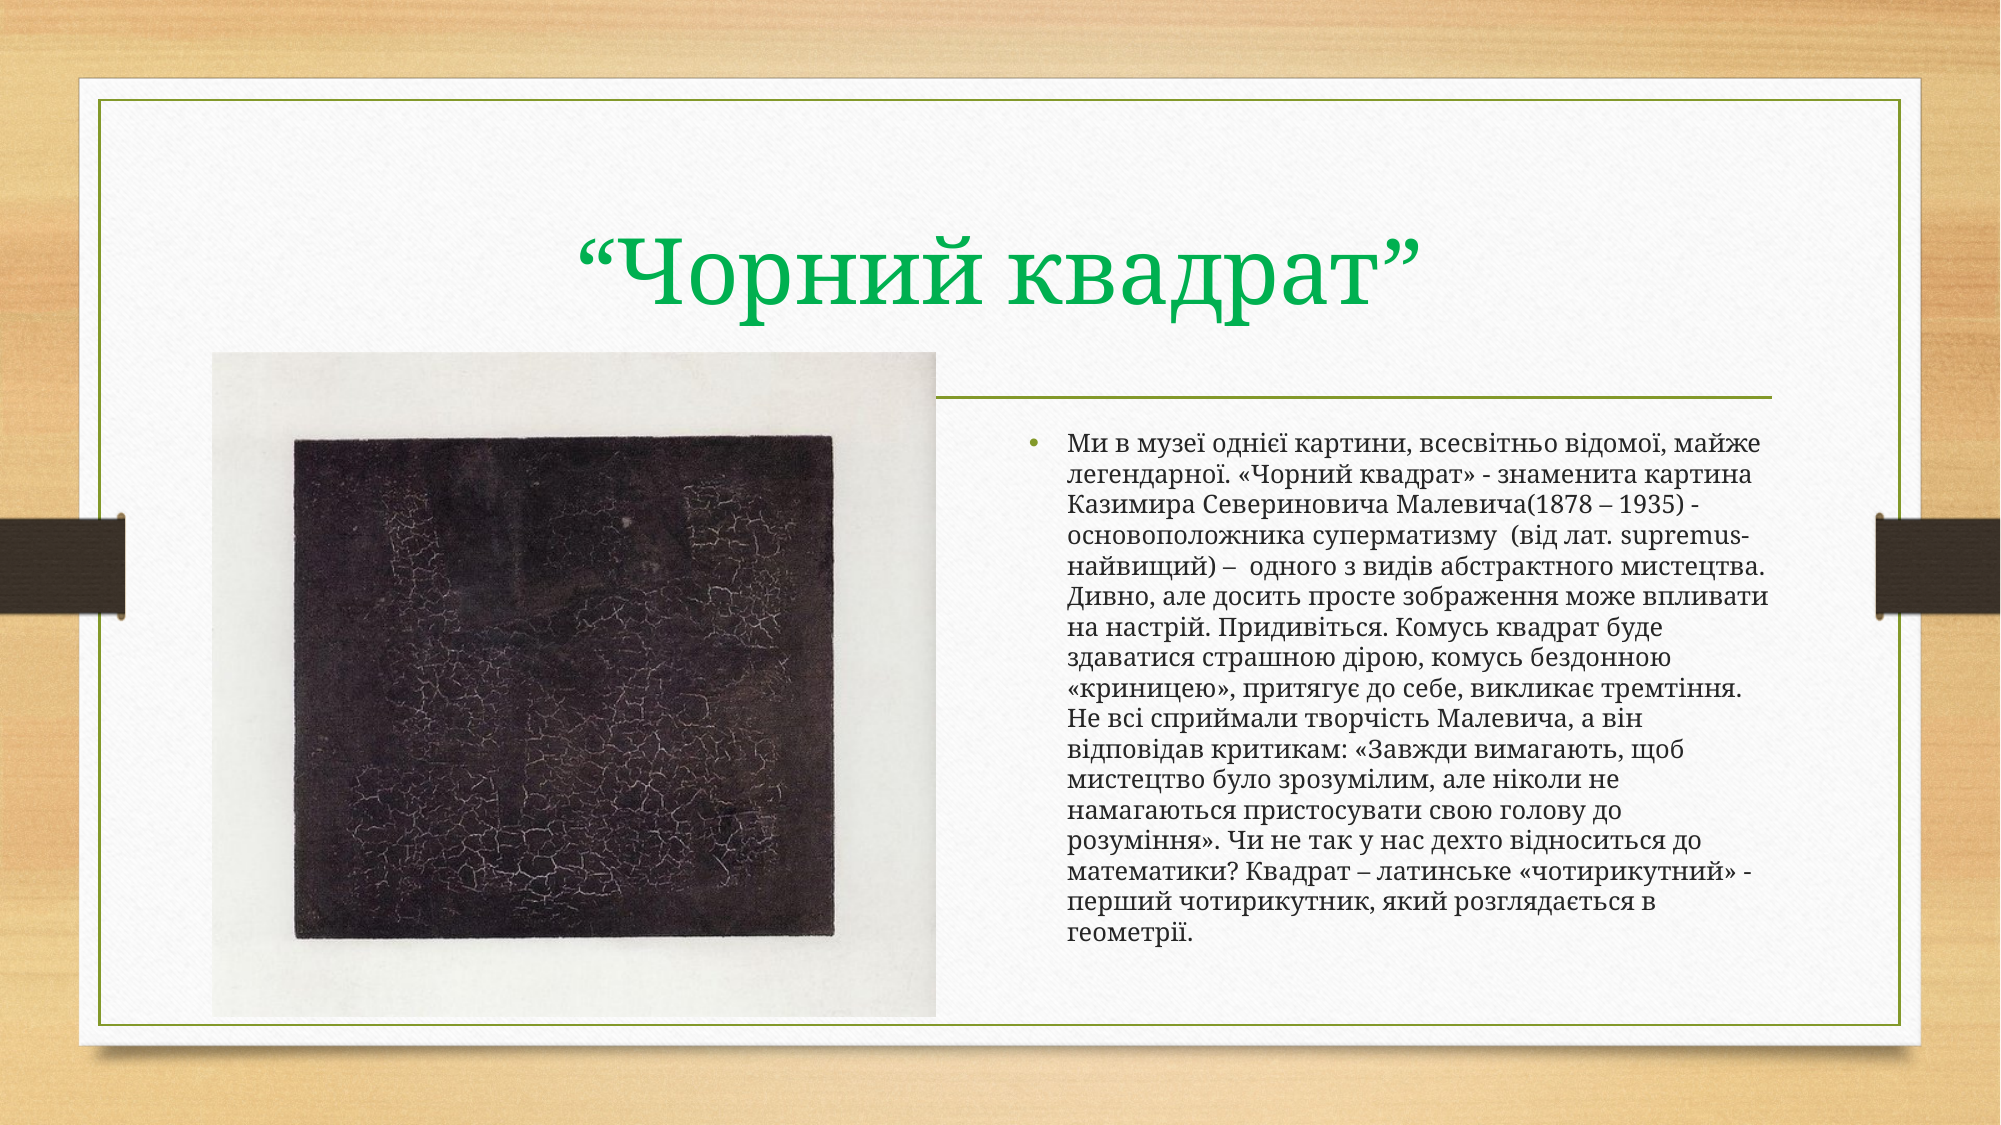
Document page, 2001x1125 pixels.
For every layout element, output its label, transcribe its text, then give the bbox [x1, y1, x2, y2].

title “Чорний квадрат” [212, 161, 1788, 375]
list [212, 352, 936, 1017]
picture [0, 0, 2001, 1125]
list Ми в музеї однієї картини, всесвітньо відомої, майже легендарної. «Чорний квадрат» - знаменита картина Казимира Севериновича Малевича(1878 – 1935) - основоположника суперматизму (від лат. supremus-найвищий) – одного з видів абстрактного мистецтва. Дивно, але досить просте зображення може впливати на настрій. Придивіться. Комусь квадрат буде здаватися страшною дірою, комусь бездонною «криницею», притягує до себе, викликає тремтіння. Не всі сприймали творчість Малевича, а він відповідав критикам: «Завжди вимагають, щоб мистецтво було зрозумілим, але ніколи не намагаються пристосувати свою голову до розуміння». Чи не так у нас дехто відноситься до математики? Квадрат – латинське «чотирикутний» - перший чотирикутник, який розглядається в геометрії. [1013, 420, 1788, 963]
